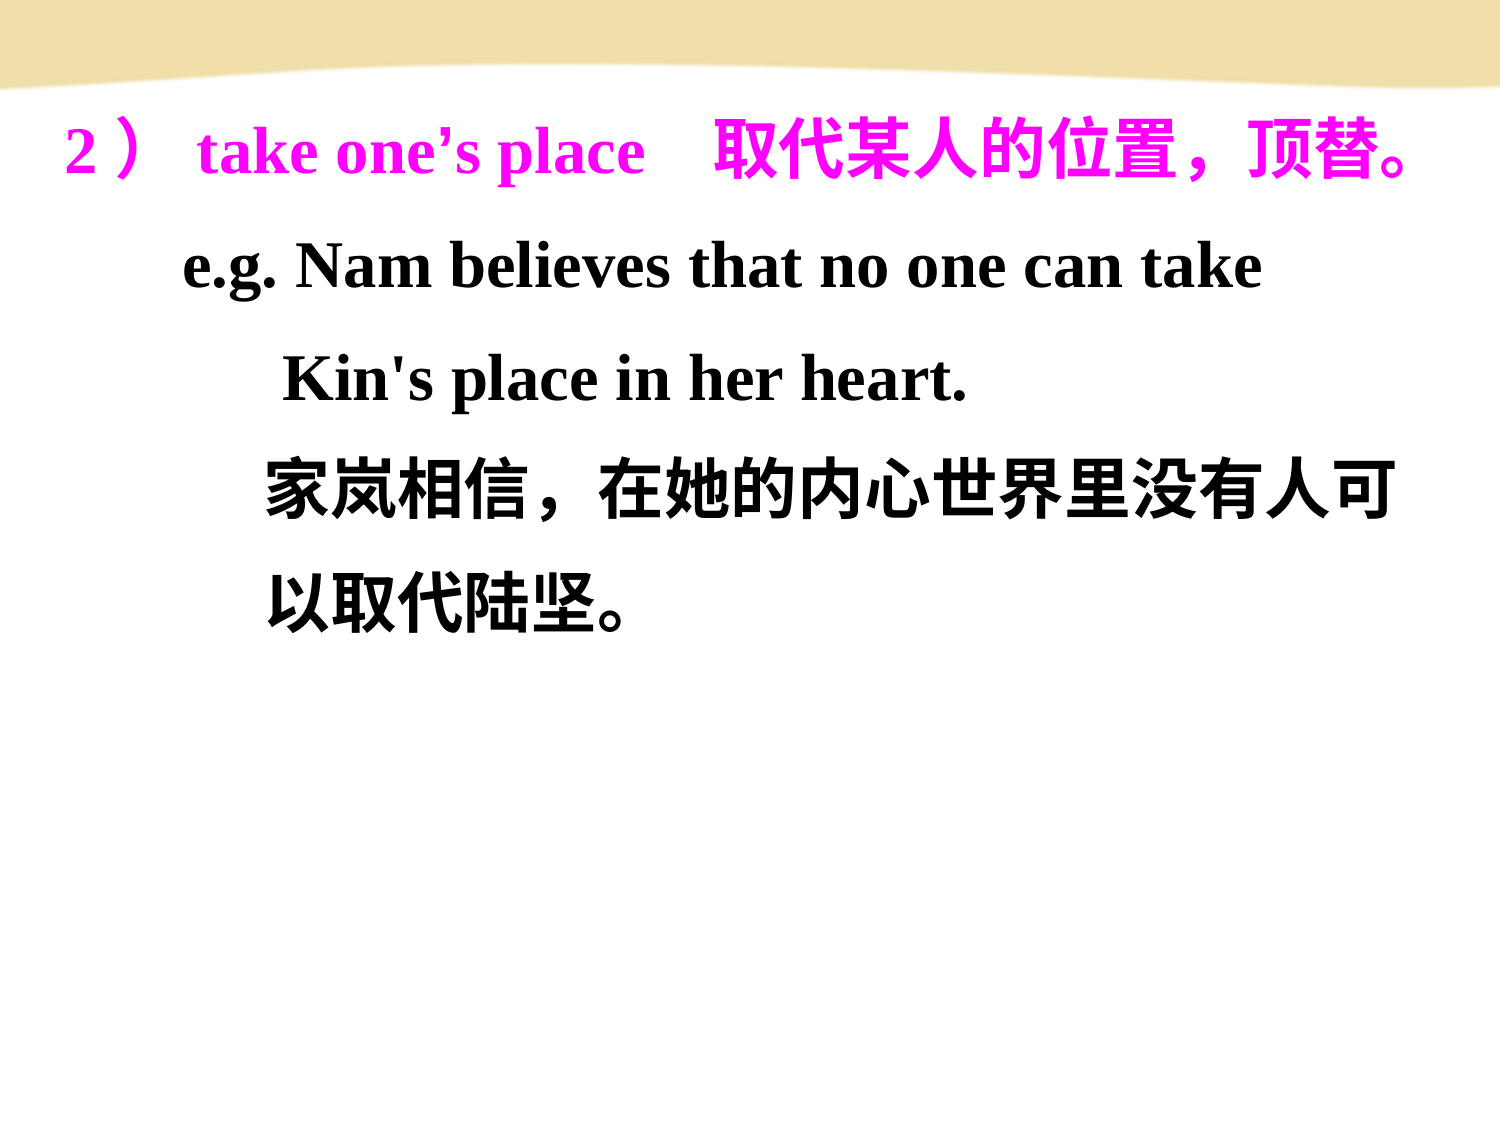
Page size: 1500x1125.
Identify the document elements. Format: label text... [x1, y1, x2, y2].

picture [0, 0, 1500, 1125]
text_box 2）take one’s place 取代某人的位置，顶替。 e.g. Nam believes that no one can take Kin's place in her heart. 家岚相信，在她的内心世界里没有人可 以取代陆坚。 [50, 99, 1450, 875]
